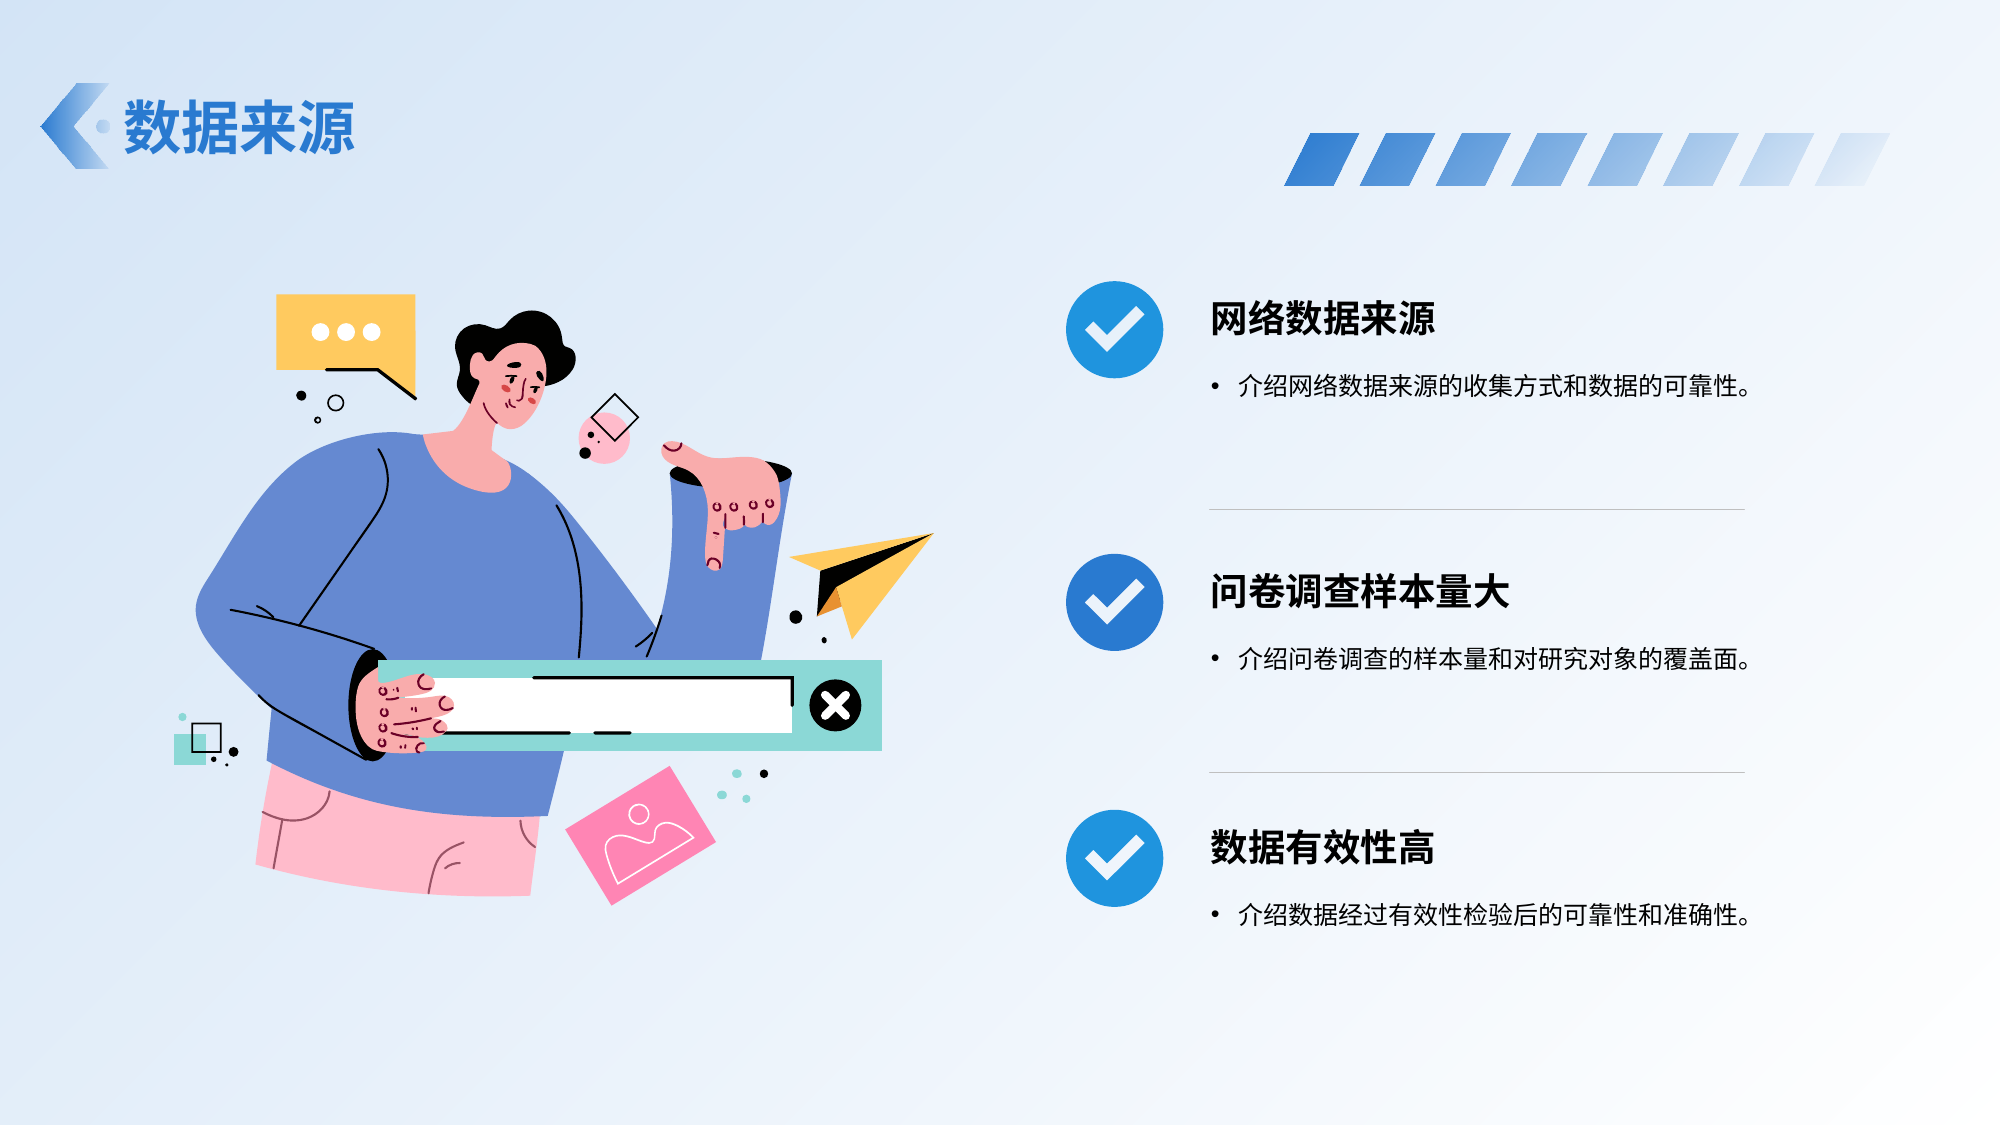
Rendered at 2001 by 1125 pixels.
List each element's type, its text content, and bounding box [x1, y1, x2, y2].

title 数据来源 [108, 0, 1890, 169]
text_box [174, 246, 1798, 945]
